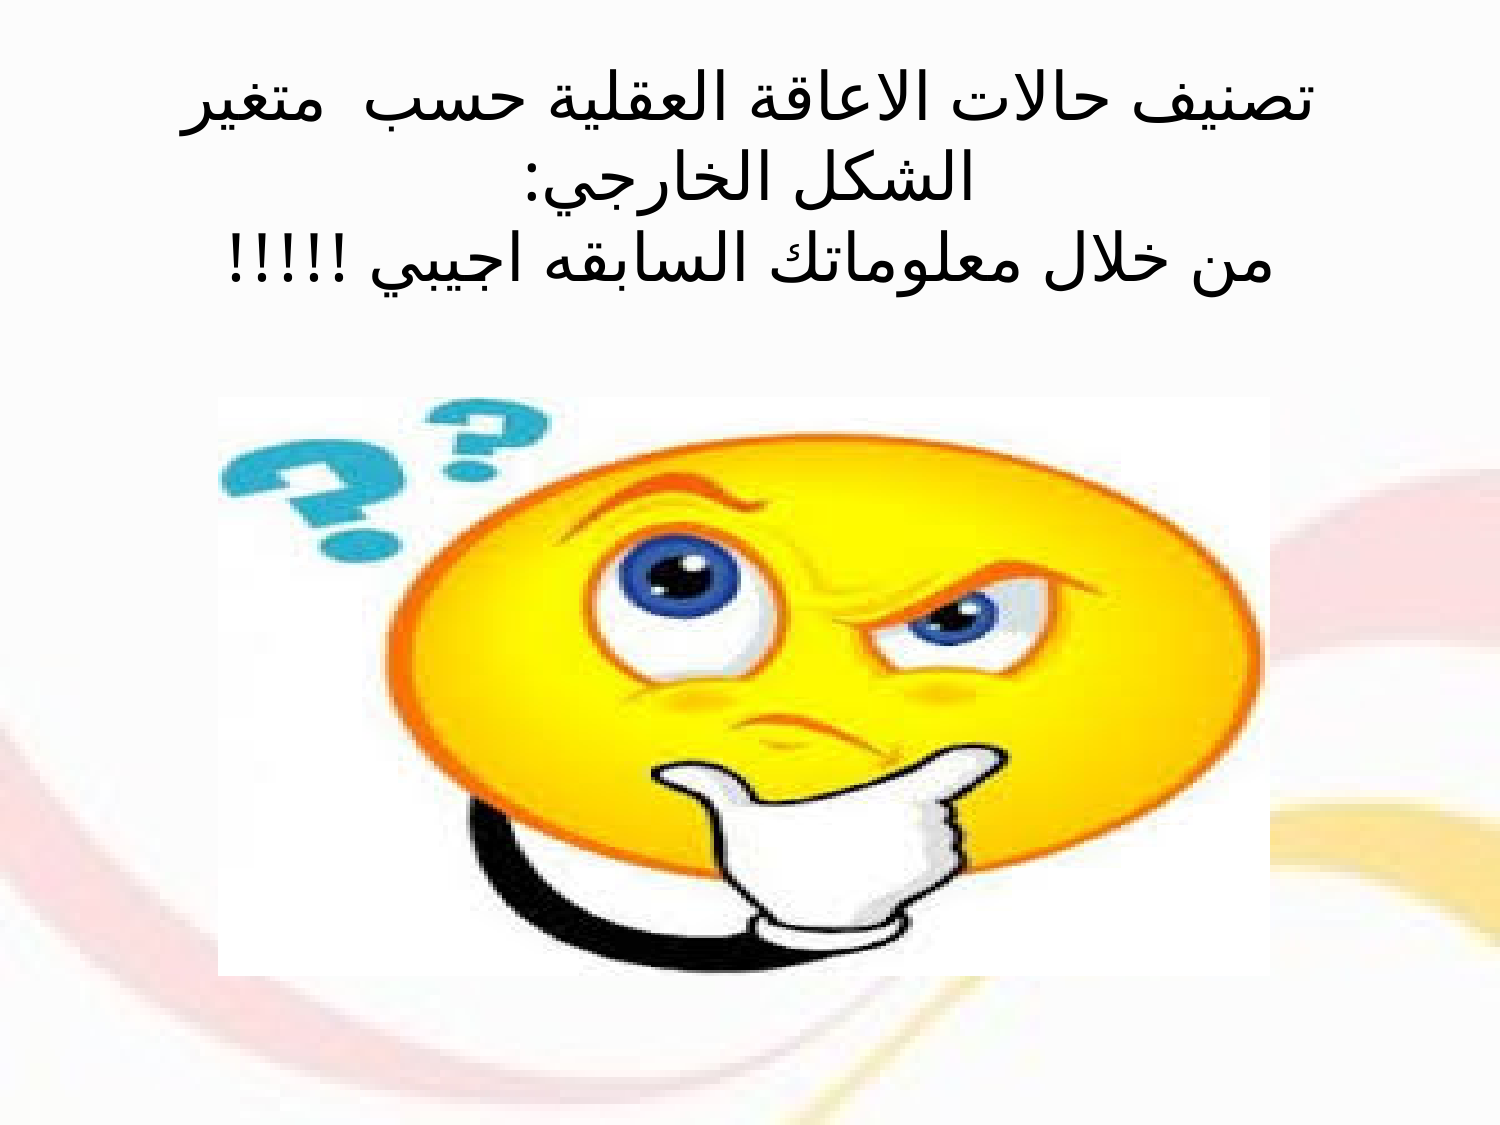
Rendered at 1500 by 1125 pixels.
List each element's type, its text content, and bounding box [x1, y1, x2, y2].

picture [0, 0, 1500, 1125]
title تصنيف حالات الاعاقة العقلية حسب متغير الشكل الخارجي: من خلال معلوماتك السابقه اجيبي !!!!! [75, 45, 1425, 303]
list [218, 396, 1270, 977]
